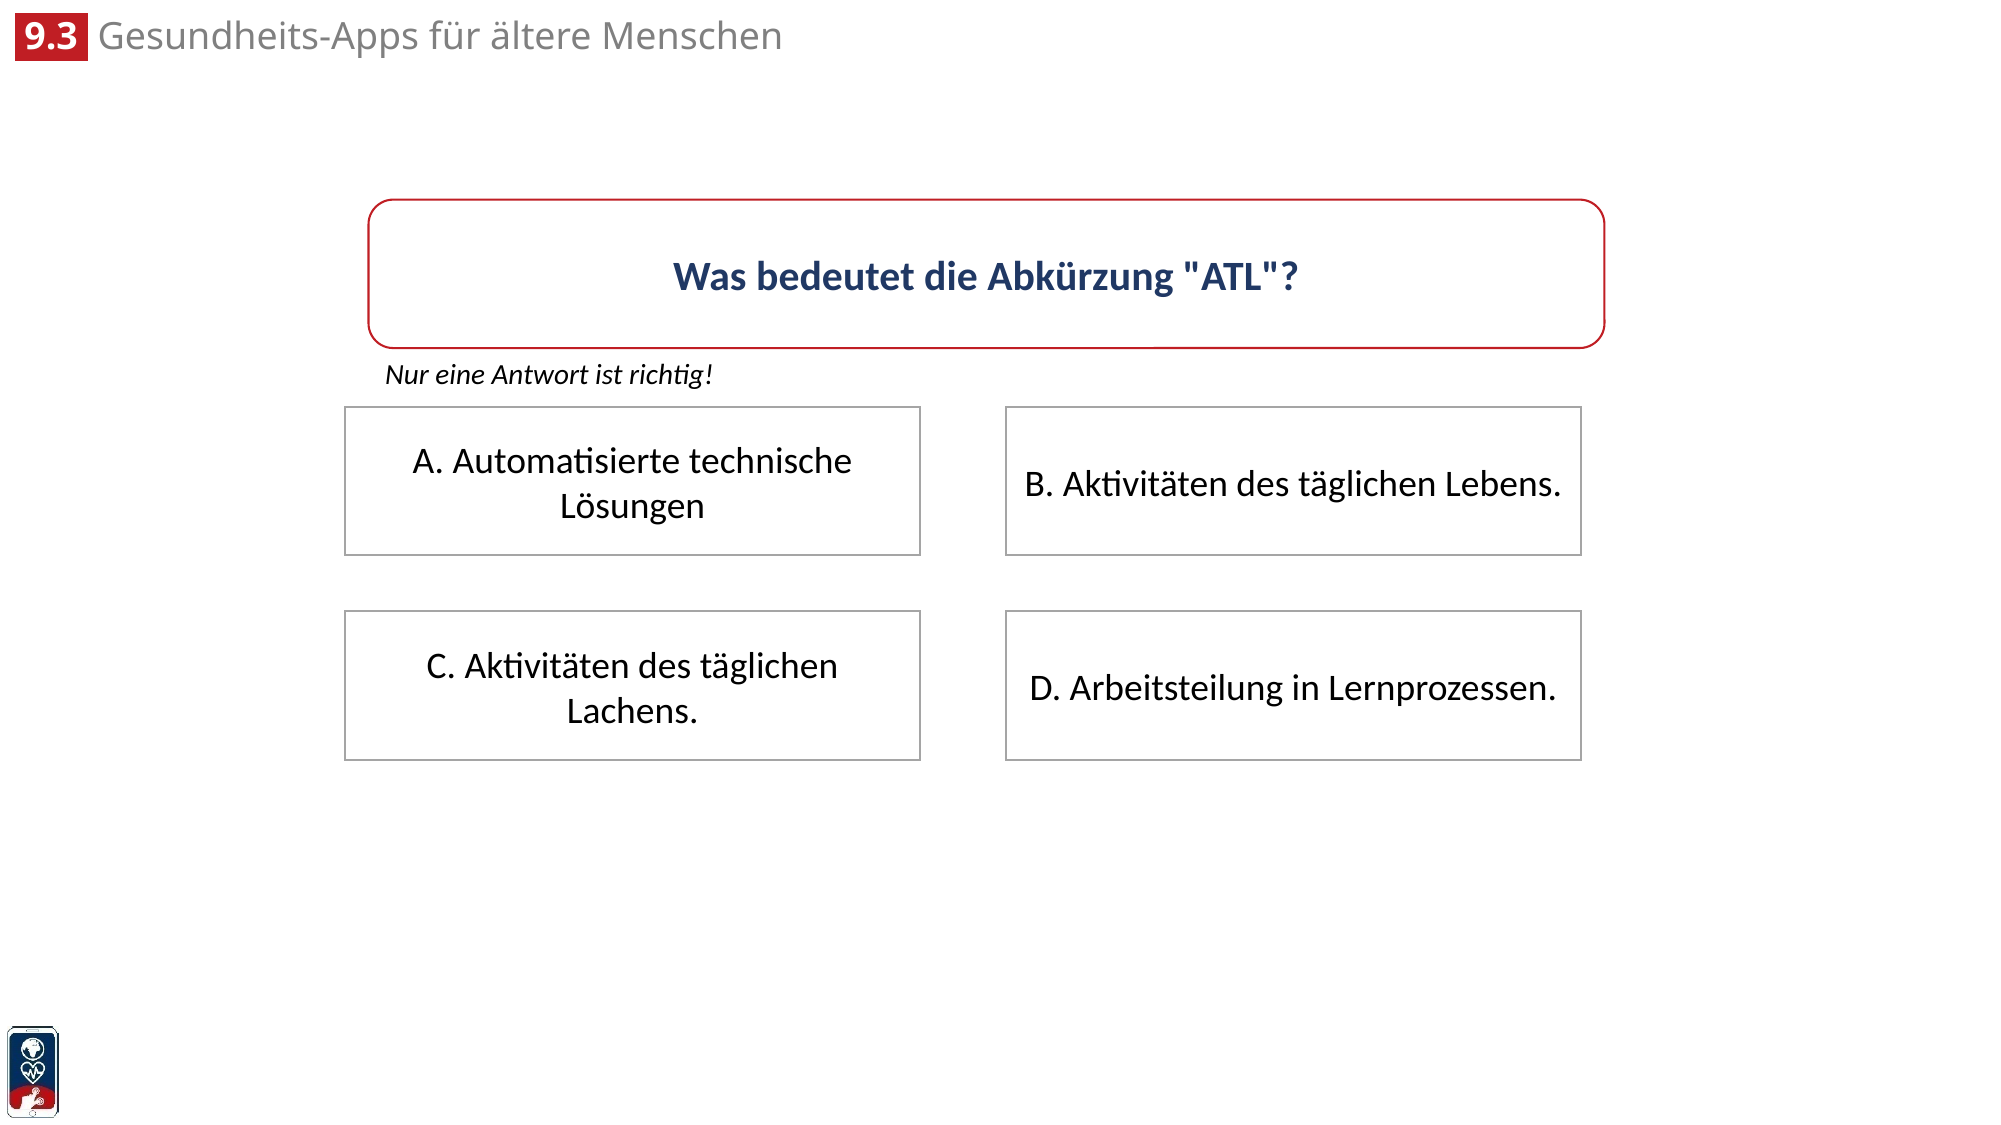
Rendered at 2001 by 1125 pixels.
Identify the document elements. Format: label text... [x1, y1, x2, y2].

text_box Was bedeutet die Abkürzung "ATL"? [367, 198, 1606, 350]
text_box A. Automatisierte technische Lösungen [344, 406, 921, 556]
text_box B. Aktivitäten des täglichen Lebens. [1005, 406, 1582, 556]
text_box Nur eine Antwort ist richtig! [370, 348, 729, 398]
picture [7, 1026, 59, 1118]
text_box C. Aktivitäten des täglichen Lachens. [344, 610, 921, 761]
text_box D. Arbeitsteilung in Lernprozessen. [1005, 610, 1582, 761]
